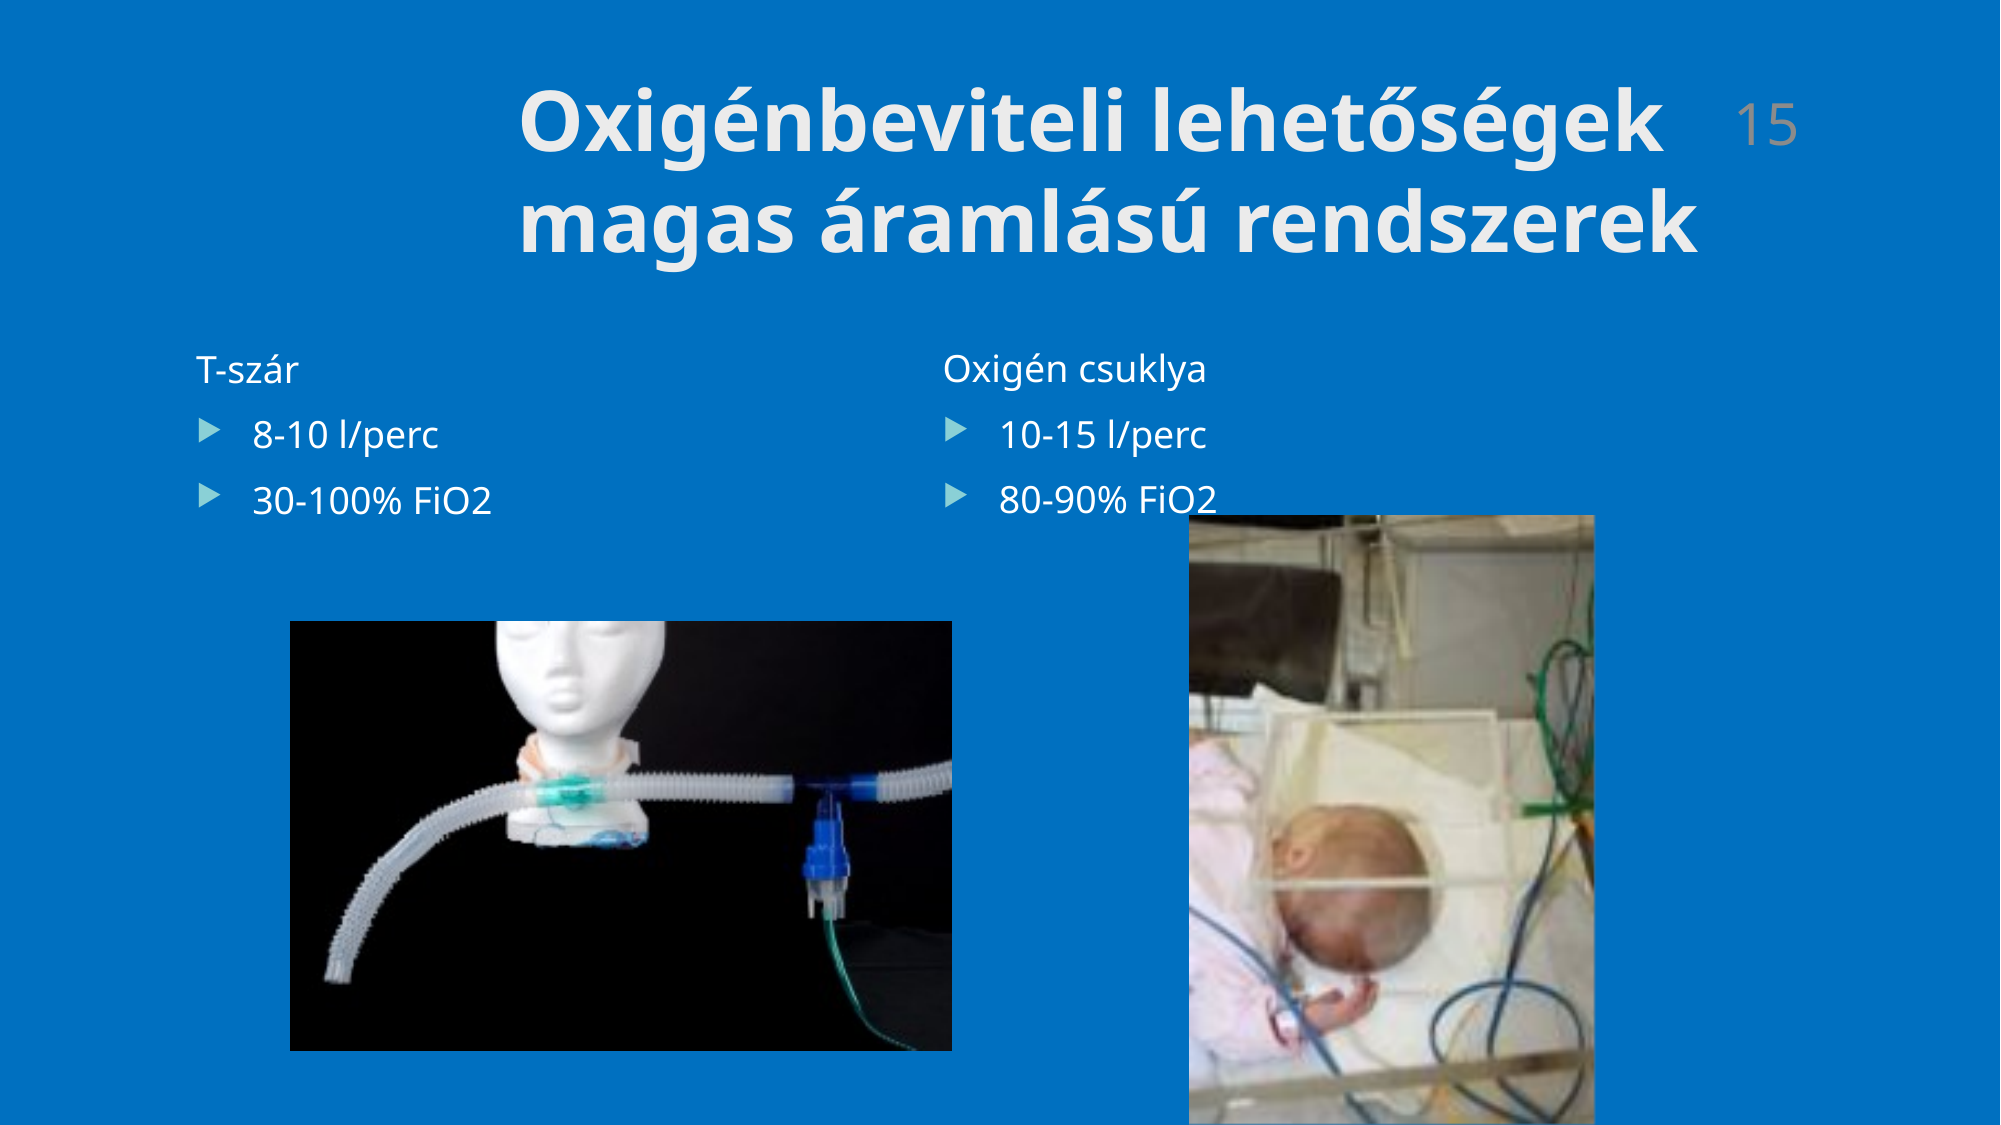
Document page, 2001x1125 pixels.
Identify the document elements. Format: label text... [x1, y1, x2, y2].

slide_number 15 [1698, 48, 1836, 175]
list Oxigén csuklya 10-15 l/perc 80-90% FiO2 [927, 337, 1649, 1027]
list T-szár 8-10 l/perc 30-100% FiO2 [181, 338, 903, 1027]
picture [290, 621, 952, 1052]
title Oxigénbeviteli lehetőségek magas áramlású rendszerek [502, 59, 1863, 278]
picture [1189, 514, 1599, 1125]
